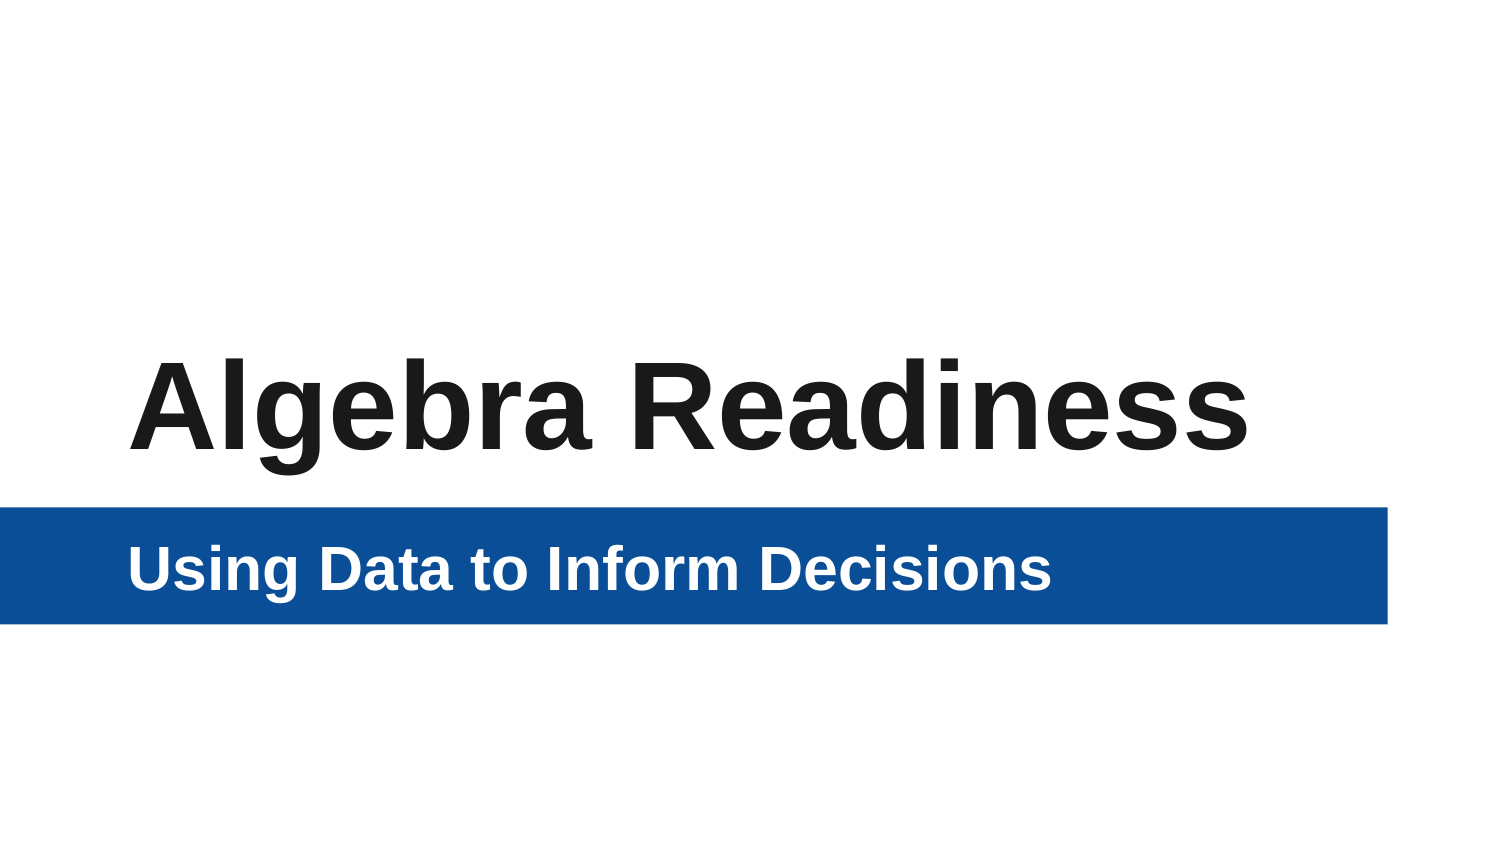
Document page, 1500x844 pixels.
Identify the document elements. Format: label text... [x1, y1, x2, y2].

title Algebra Readiness [112, 213, 1388, 490]
subtitle Using Data to Inform Decisions [112, 507, 1388, 625]
